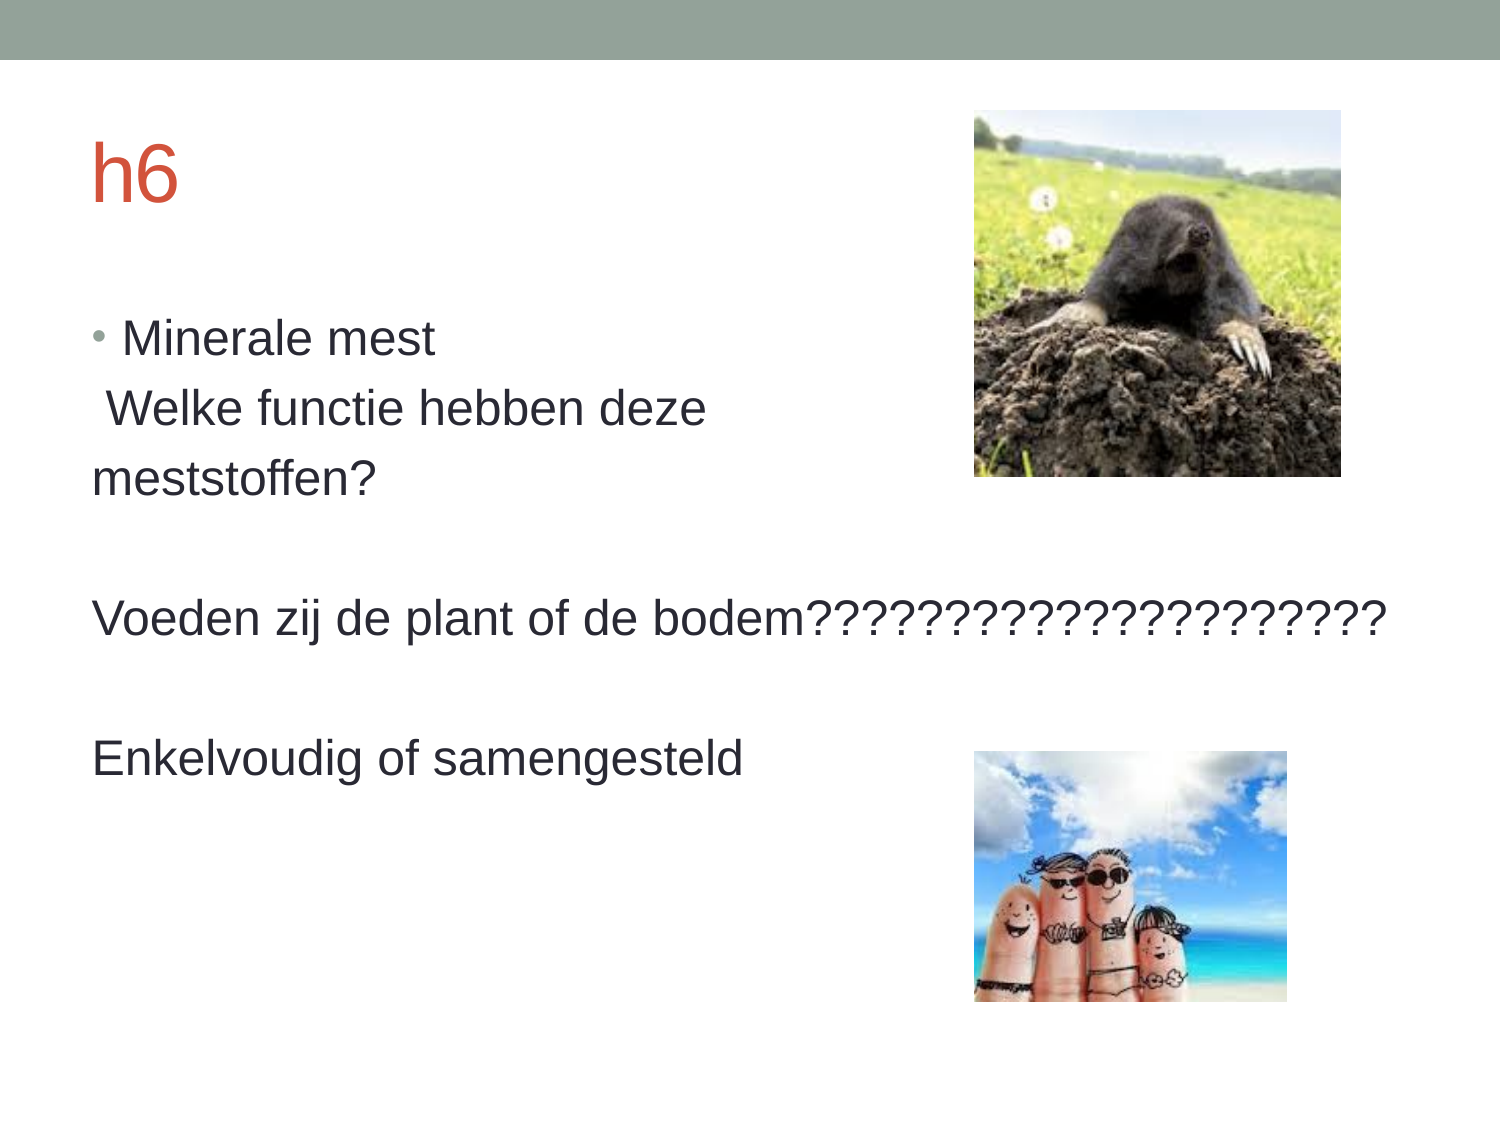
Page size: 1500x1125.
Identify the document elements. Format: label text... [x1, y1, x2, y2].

picture [974, 110, 1341, 478]
title h6 [75, 87, 1425, 250]
list Minerale mest Welke functie hebben deze meststoffen? Voeden zij de plant of de bodem????????????????????? Enkelvoudig of samengesteld [76, 297, 1427, 1098]
picture [974, 751, 1288, 1002]
